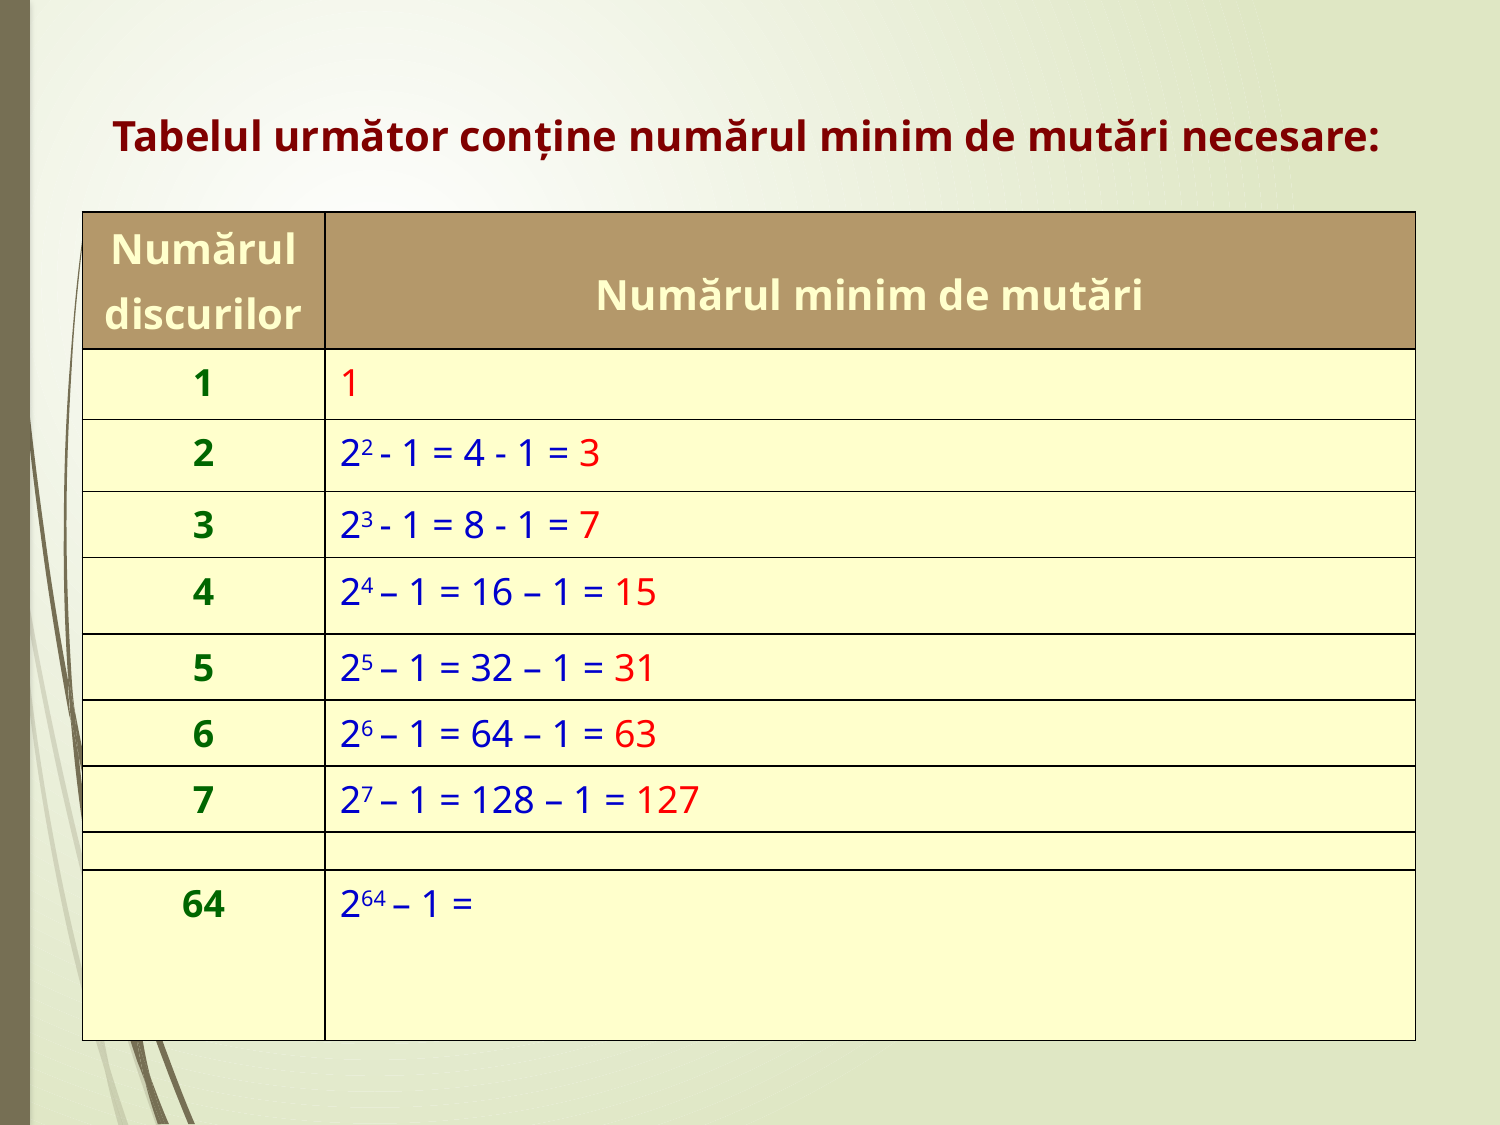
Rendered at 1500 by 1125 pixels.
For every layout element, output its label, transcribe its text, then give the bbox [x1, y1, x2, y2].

table_cell 64 [83, 871, 324, 1040]
table_cell [83, 833, 324, 869]
table_cell 2 [83, 420, 324, 491]
table_cell 6 [83, 701, 324, 765]
table_cell 27 – 1 = 128 – 1 = 127 [326, 767, 1415, 831]
table_header Numărul minim de mutări [326, 213, 1415, 348]
table_cell 22 - 1 = 4 - 1 = 3 [326, 420, 1415, 491]
table_cell 264 – 1 = [326, 871, 1415, 1040]
table_cell 5 [83, 635, 324, 699]
text_box Tabelul următor conţine numărul minim de mutări necesare: [88, 101, 1406, 167]
table_cell 23 - 1 = 8 - 1 = 7 [326, 492, 1415, 557]
table_cell [326, 833, 1415, 869]
table_cell 25 – 1 = 32 – 1 = 31 [326, 635, 1415, 699]
table_cell 4 [83, 558, 324, 633]
table_header Numărul discurilor [83, 213, 324, 348]
table_cell 24 – 1 = 16 – 1 = 15 [326, 558, 1415, 633]
table_cell 26 – 1 = 64 – 1 = 63 [326, 701, 1415, 765]
table_cell 1 [326, 350, 1415, 419]
table_cell 3 [83, 492, 324, 557]
table_cell 7 [83, 767, 324, 831]
table_cell 1 [83, 350, 324, 419]
